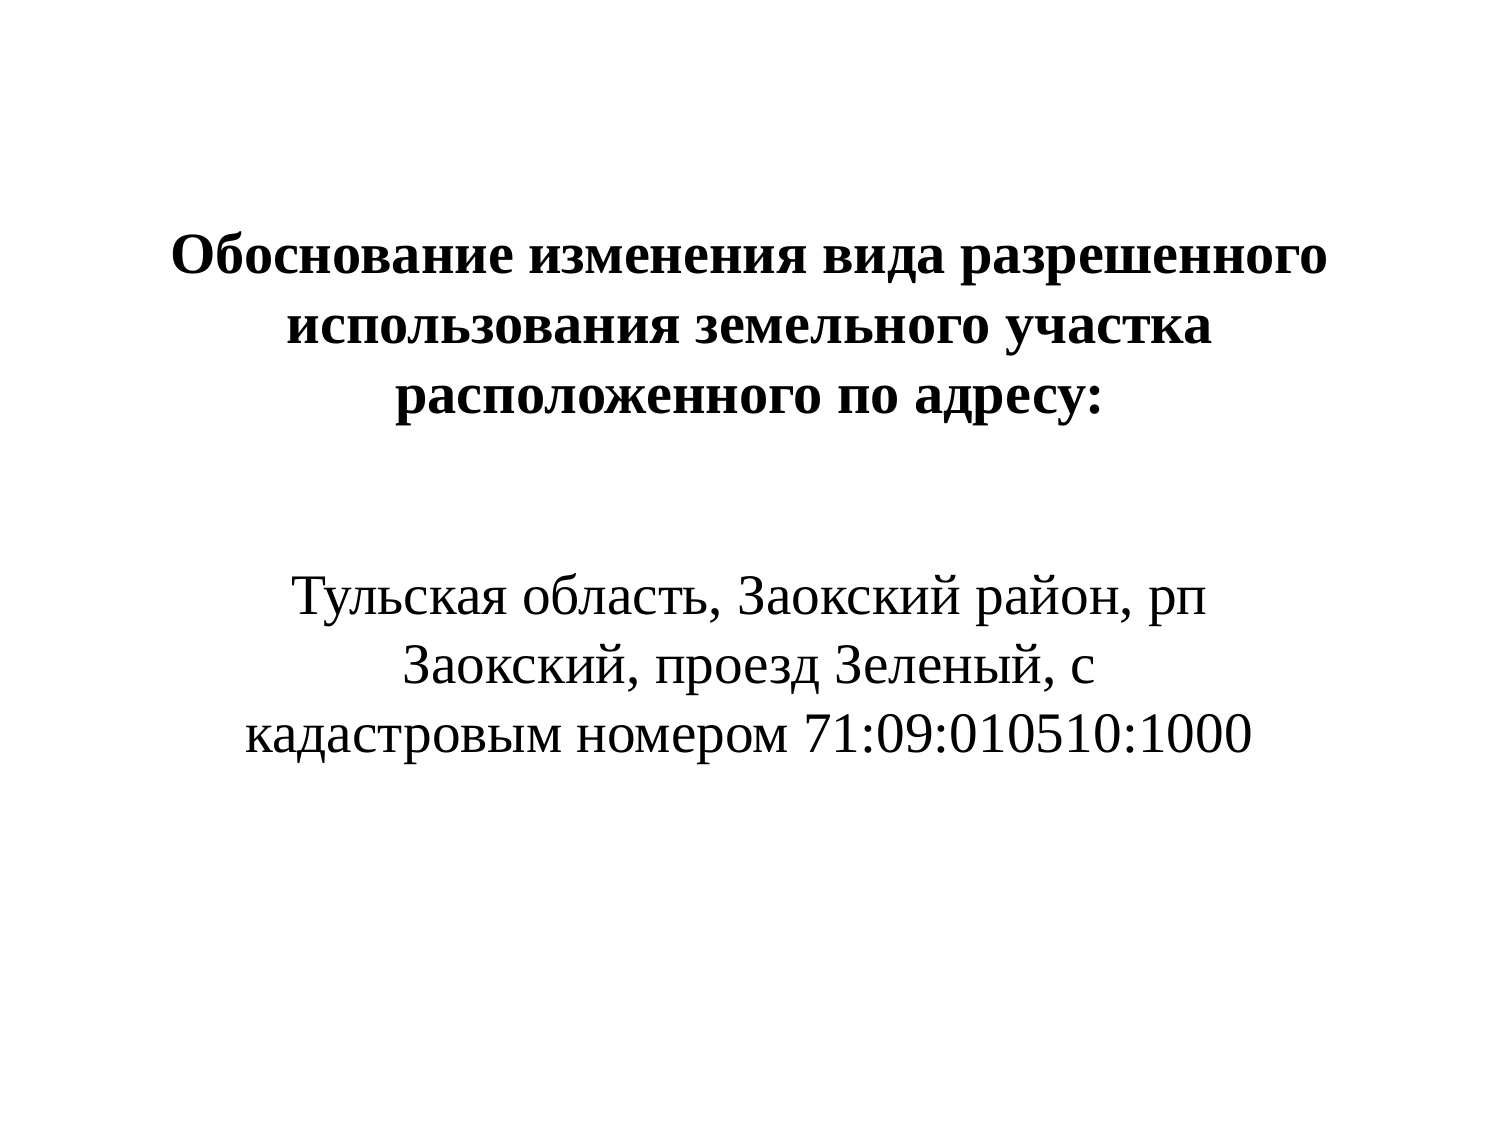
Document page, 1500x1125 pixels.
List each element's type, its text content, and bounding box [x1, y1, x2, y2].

title Обоснование изменения вида разрешенного использования земельного участка расположенного по адресу: [112, 200, 1388, 442]
subtitle Тульская область, Заокский район, рп Заокский, проезд Зеленый, с кадастровым номером 71:09:010510:1000 [225, 549, 1275, 838]
